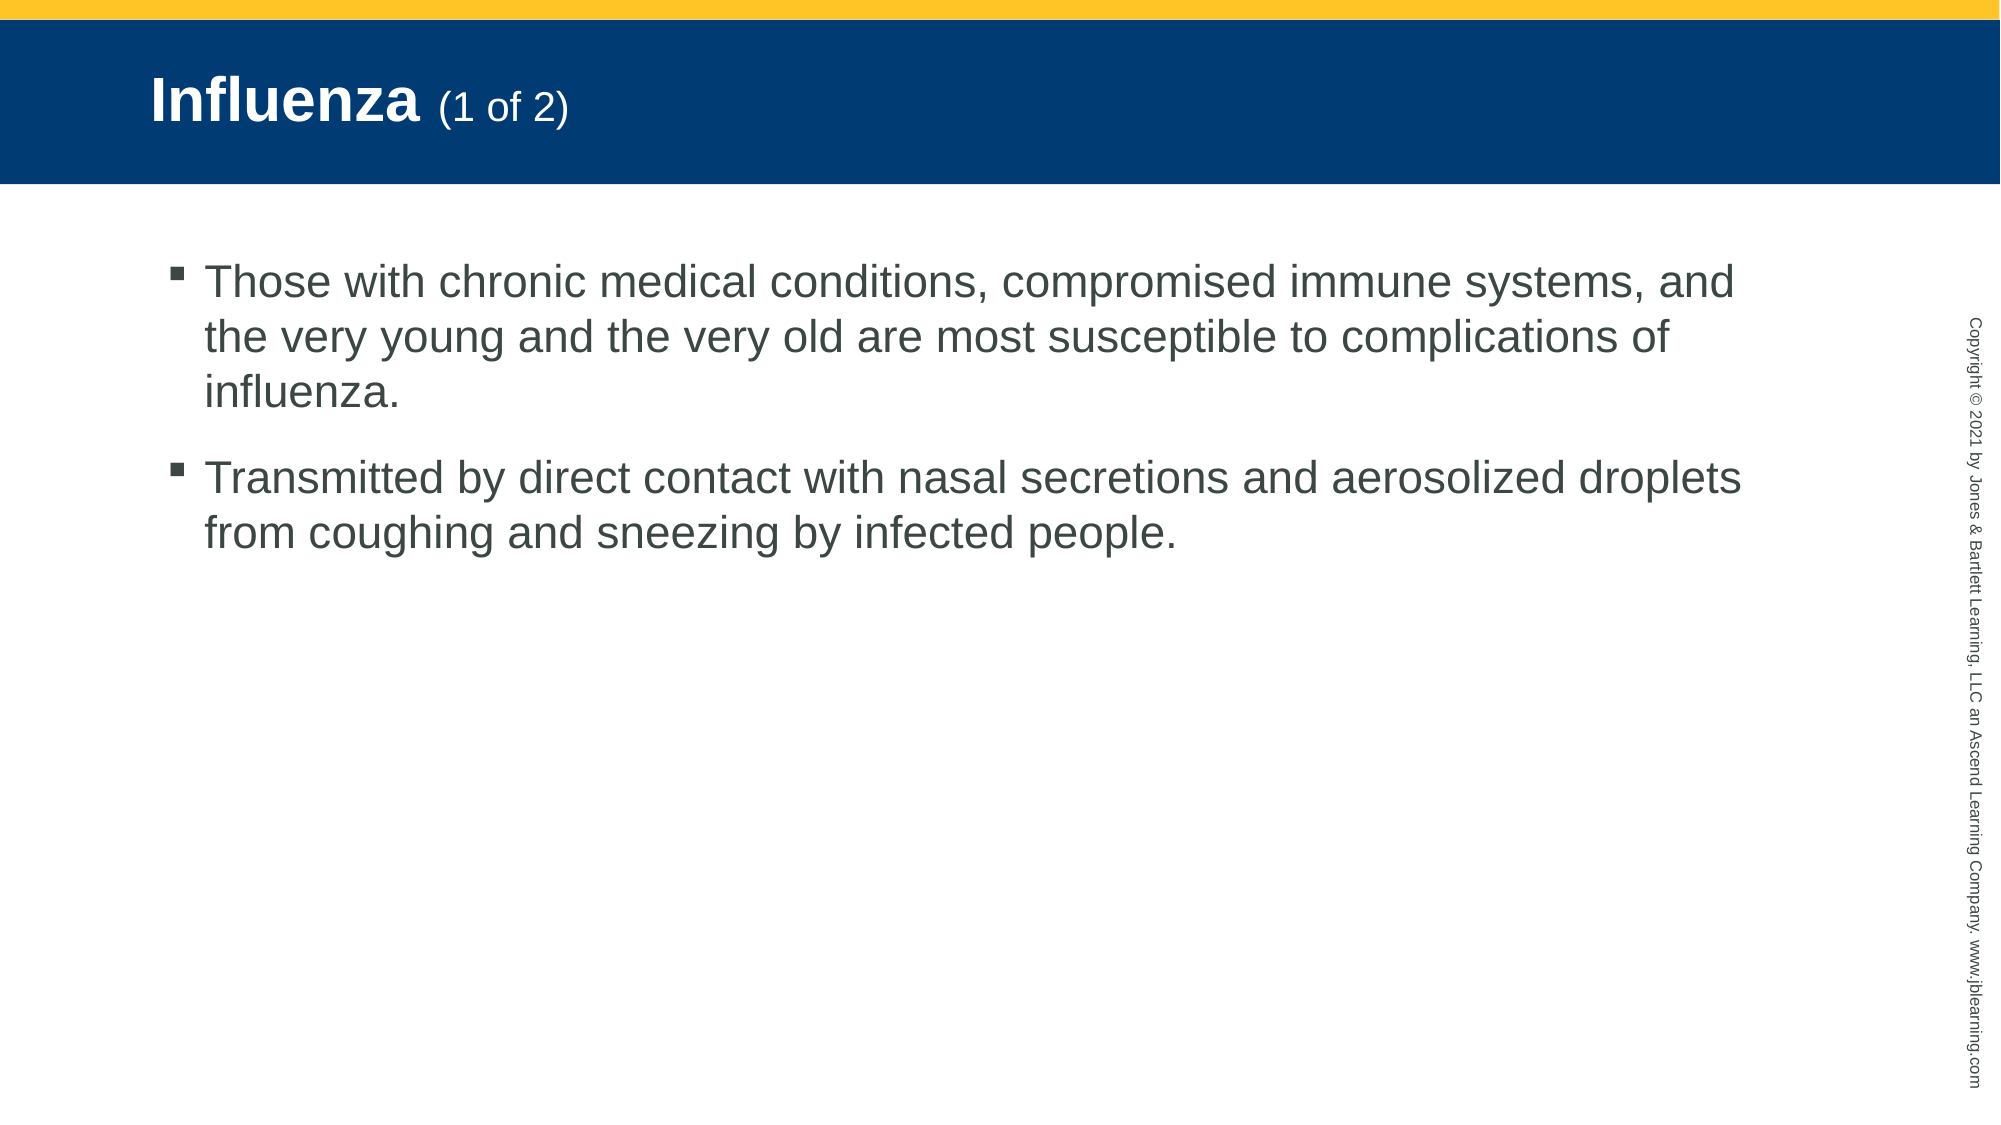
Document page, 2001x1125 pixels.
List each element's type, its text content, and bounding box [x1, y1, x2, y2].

title Influenza (1 of 2) [0, 19, 2000, 185]
list Those with chronic medical conditions, compromised immune systems, and the very young and the very old are most susceptible to complications of influenza. Transmitted by direct contact with nasal secretions and aerosolized droplets from coughing and sneezing by infected people. [151, 244, 1840, 1016]
